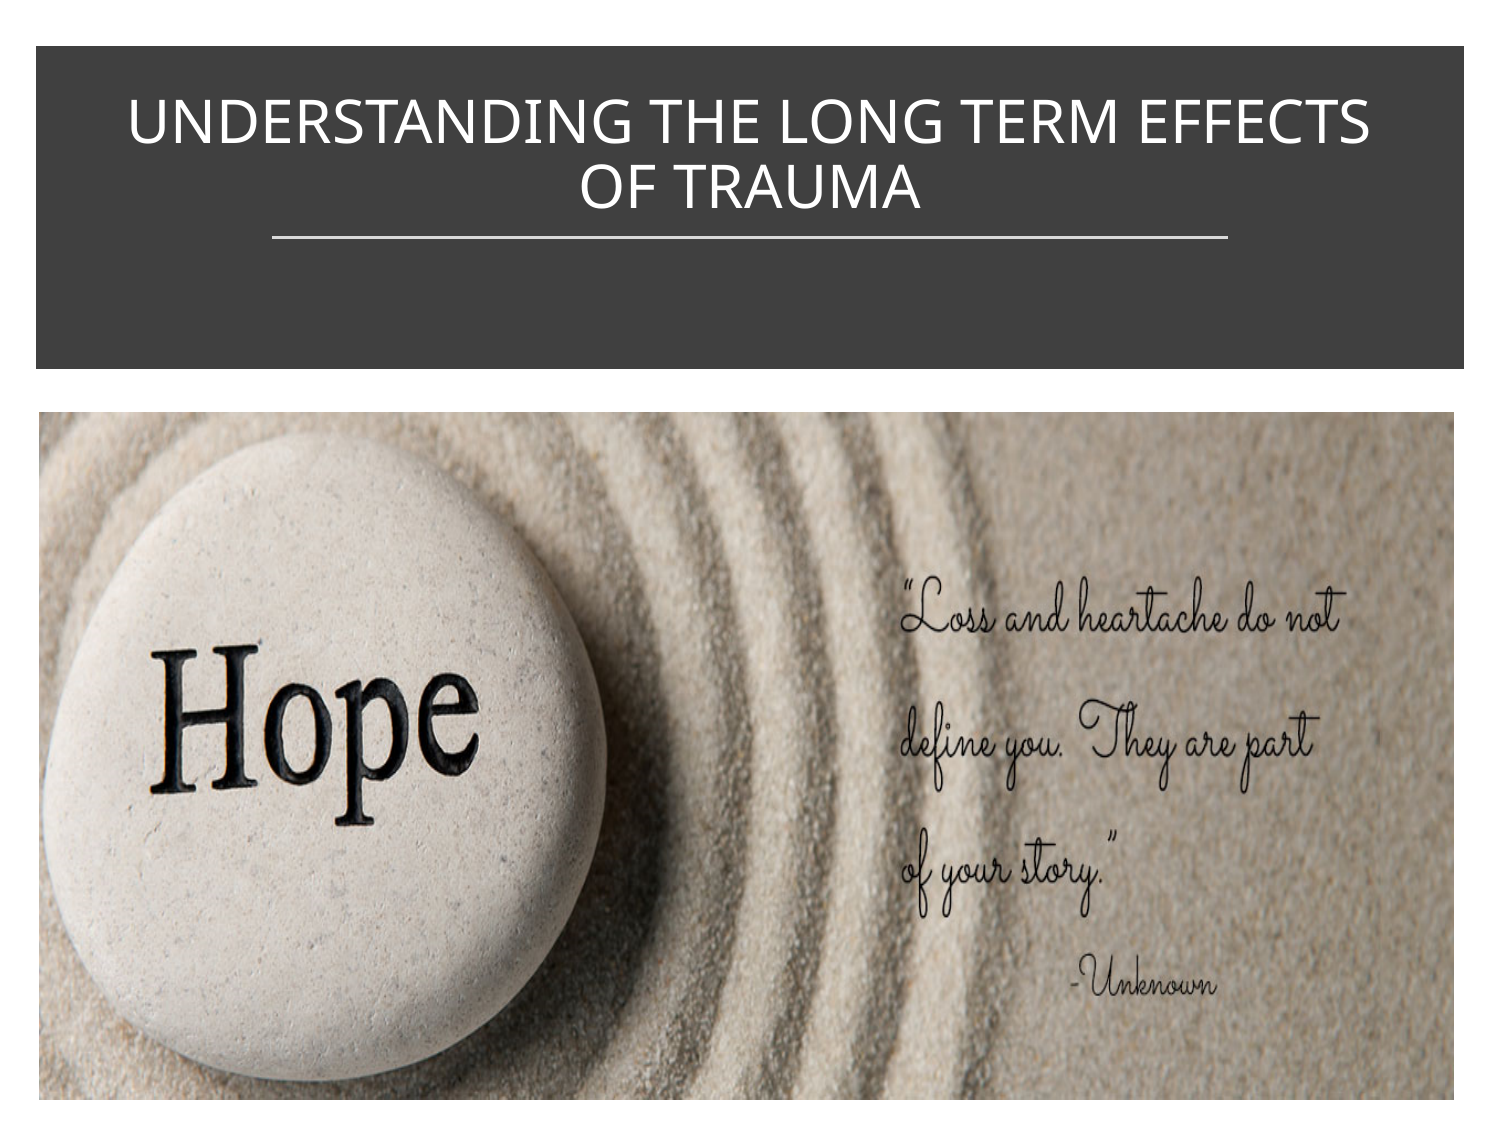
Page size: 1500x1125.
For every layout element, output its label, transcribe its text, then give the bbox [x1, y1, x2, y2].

text_box [46, 55, 1455, 360]
title UNDERSTANDING THE LONG TERM EFFECTS OF TRAUMA [64, 76, 1436, 230]
picture [39, 412, 1454, 1100]
